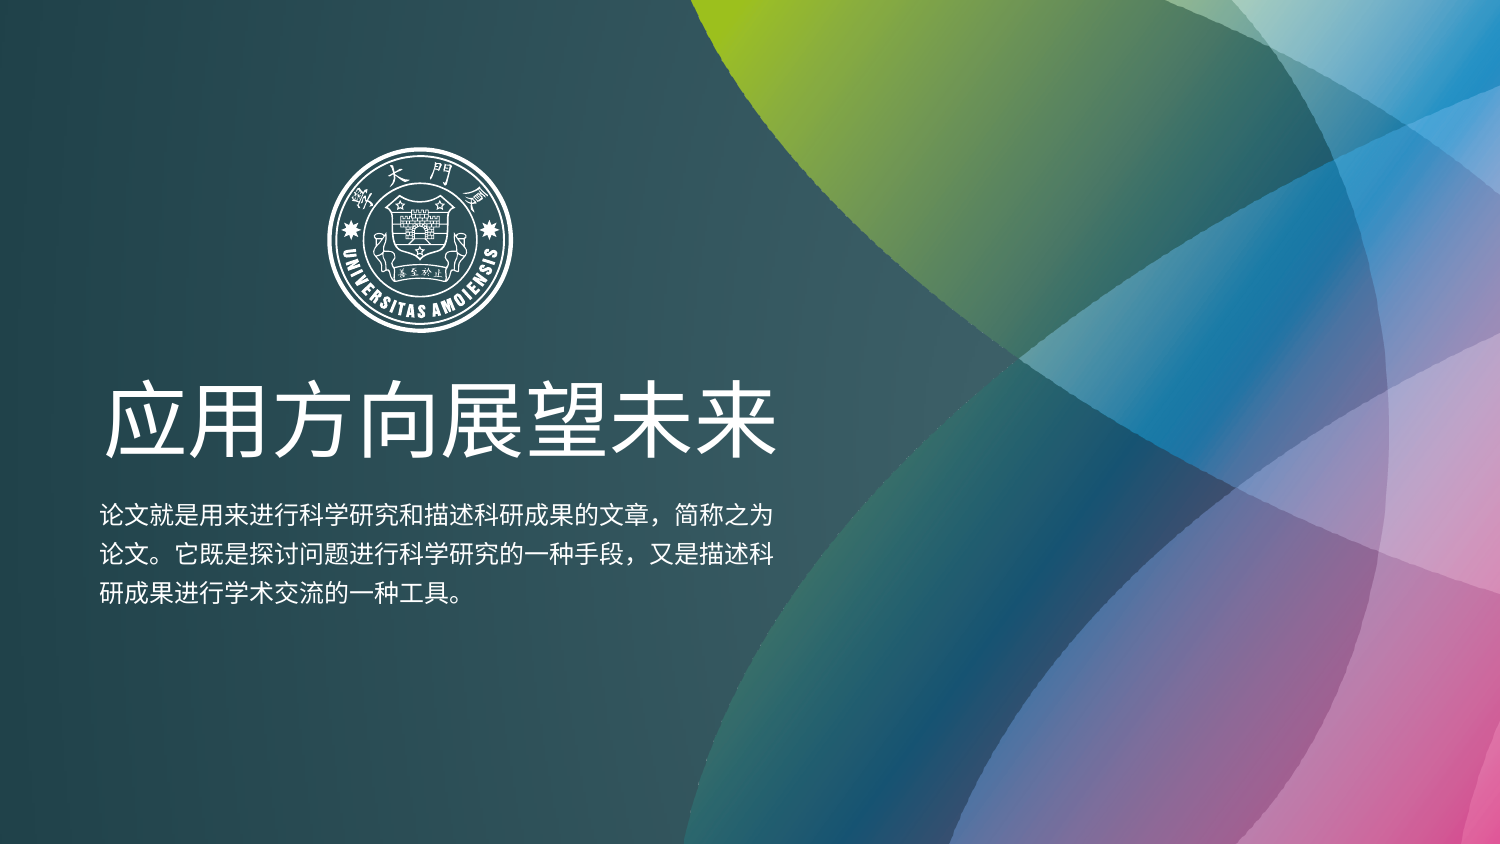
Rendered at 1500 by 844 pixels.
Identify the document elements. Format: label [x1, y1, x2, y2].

picture [0, 0, 1500, 844]
text_box [326, 147, 514, 333]
